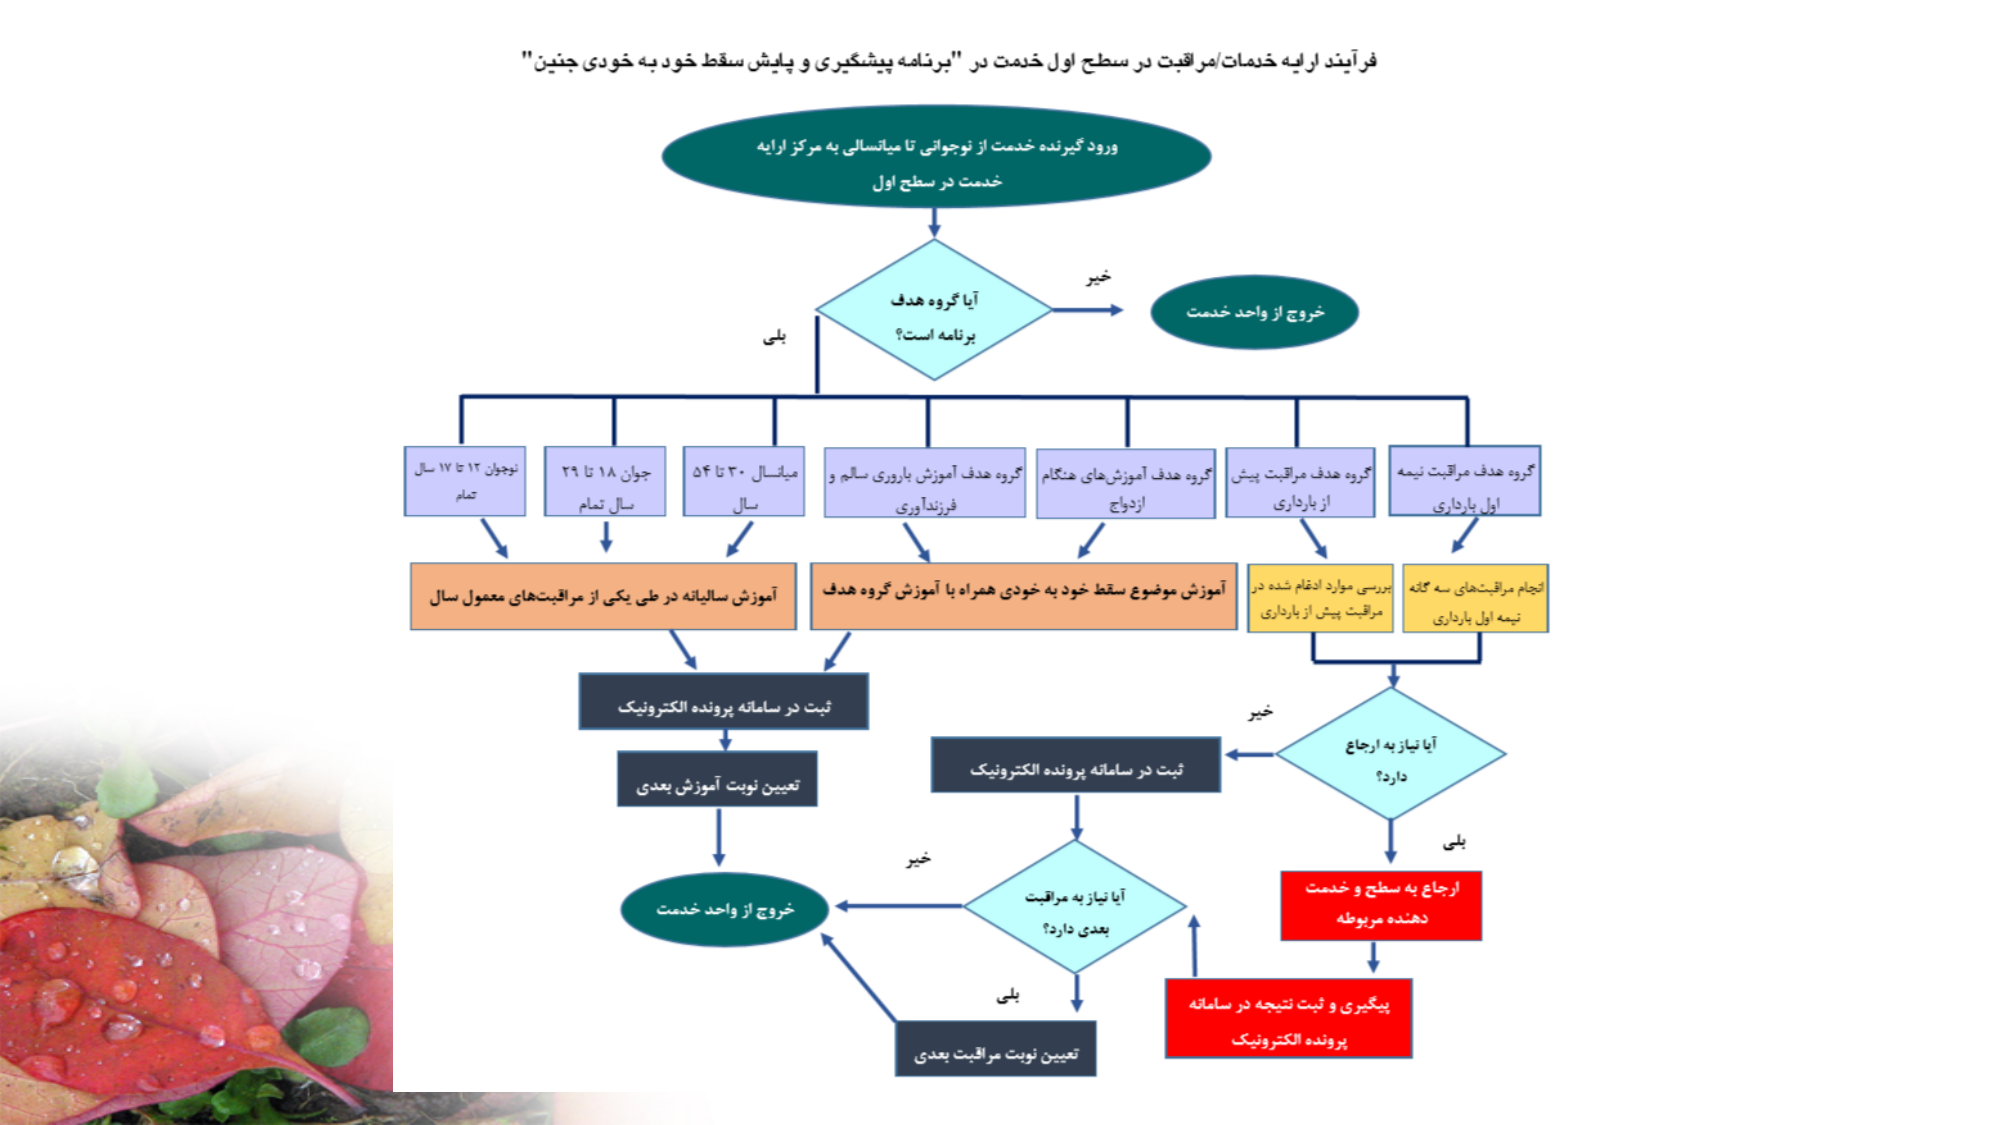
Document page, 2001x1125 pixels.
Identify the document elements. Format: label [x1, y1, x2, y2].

picture [0, 24, 1813, 1125]
